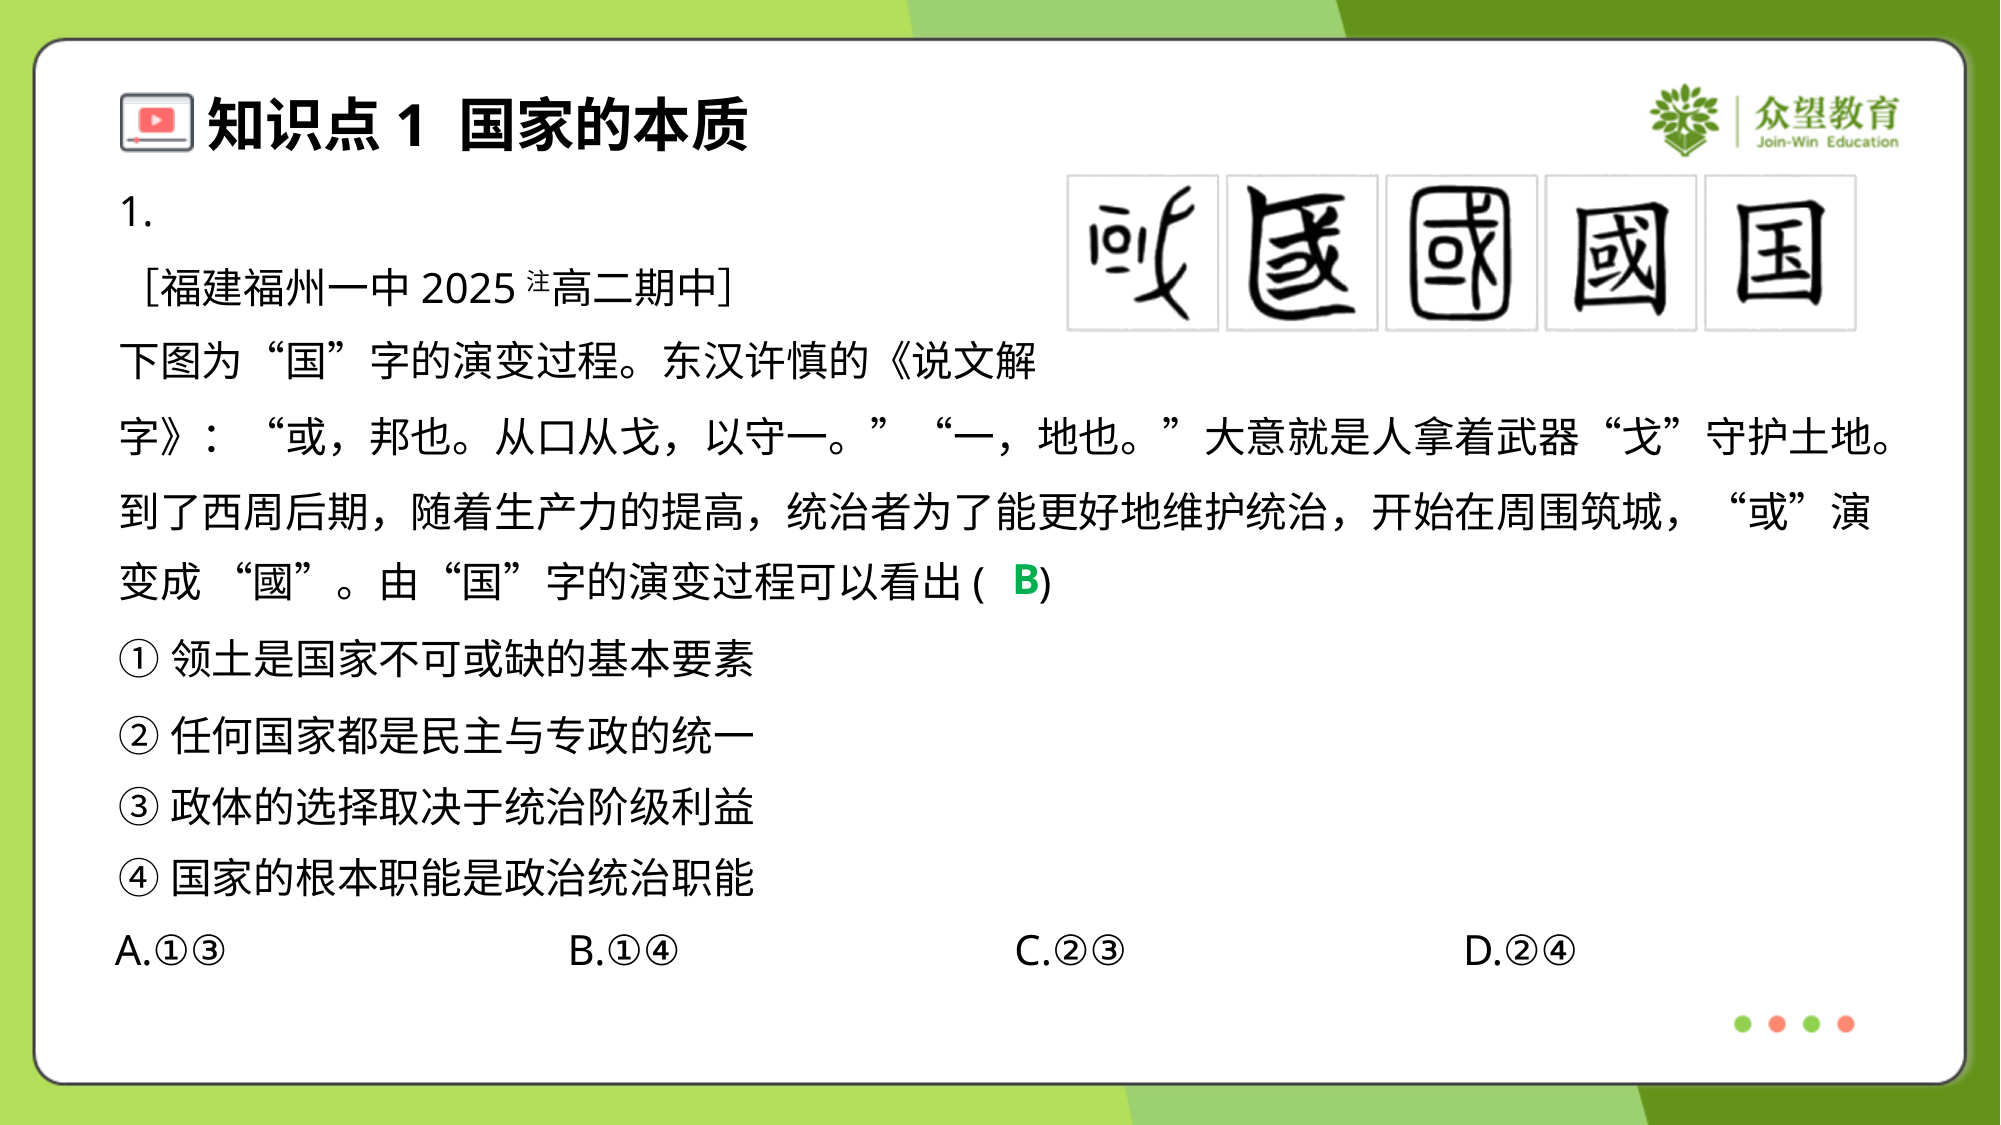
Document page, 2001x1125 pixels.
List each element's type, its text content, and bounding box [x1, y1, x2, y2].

text_box ①领土是国家不可或缺的基本要素 ②任何国家都是民主与专政的统一 ③政体的选择取决于统治阶级利益 ④国家的根本职能是政治统治职能 [118, 607, 1883, 824]
text_box 字》：“或，邦也。从口从戈，以守一。”“一，地也。”大意就是人拿着武器“戈”守护土地。 到了西周后期，随着生产力的提高，统治者为了能更好地维护统治，开始在周围筑城，“或”演 变成 “國”。由“国”字的演变过程可以看出( ) [118, 385, 1883, 599]
text_box 1. ［福建福州一中2025注高二期中］ 下图为“国”字的演变过程。东汉许慎的《说文解 [118, 159, 1061, 377]
picture [0, 0, 2000, 1125]
text_box A.①③ B.①④ C.②③ D.②④ [114, 899, 1879, 966]
